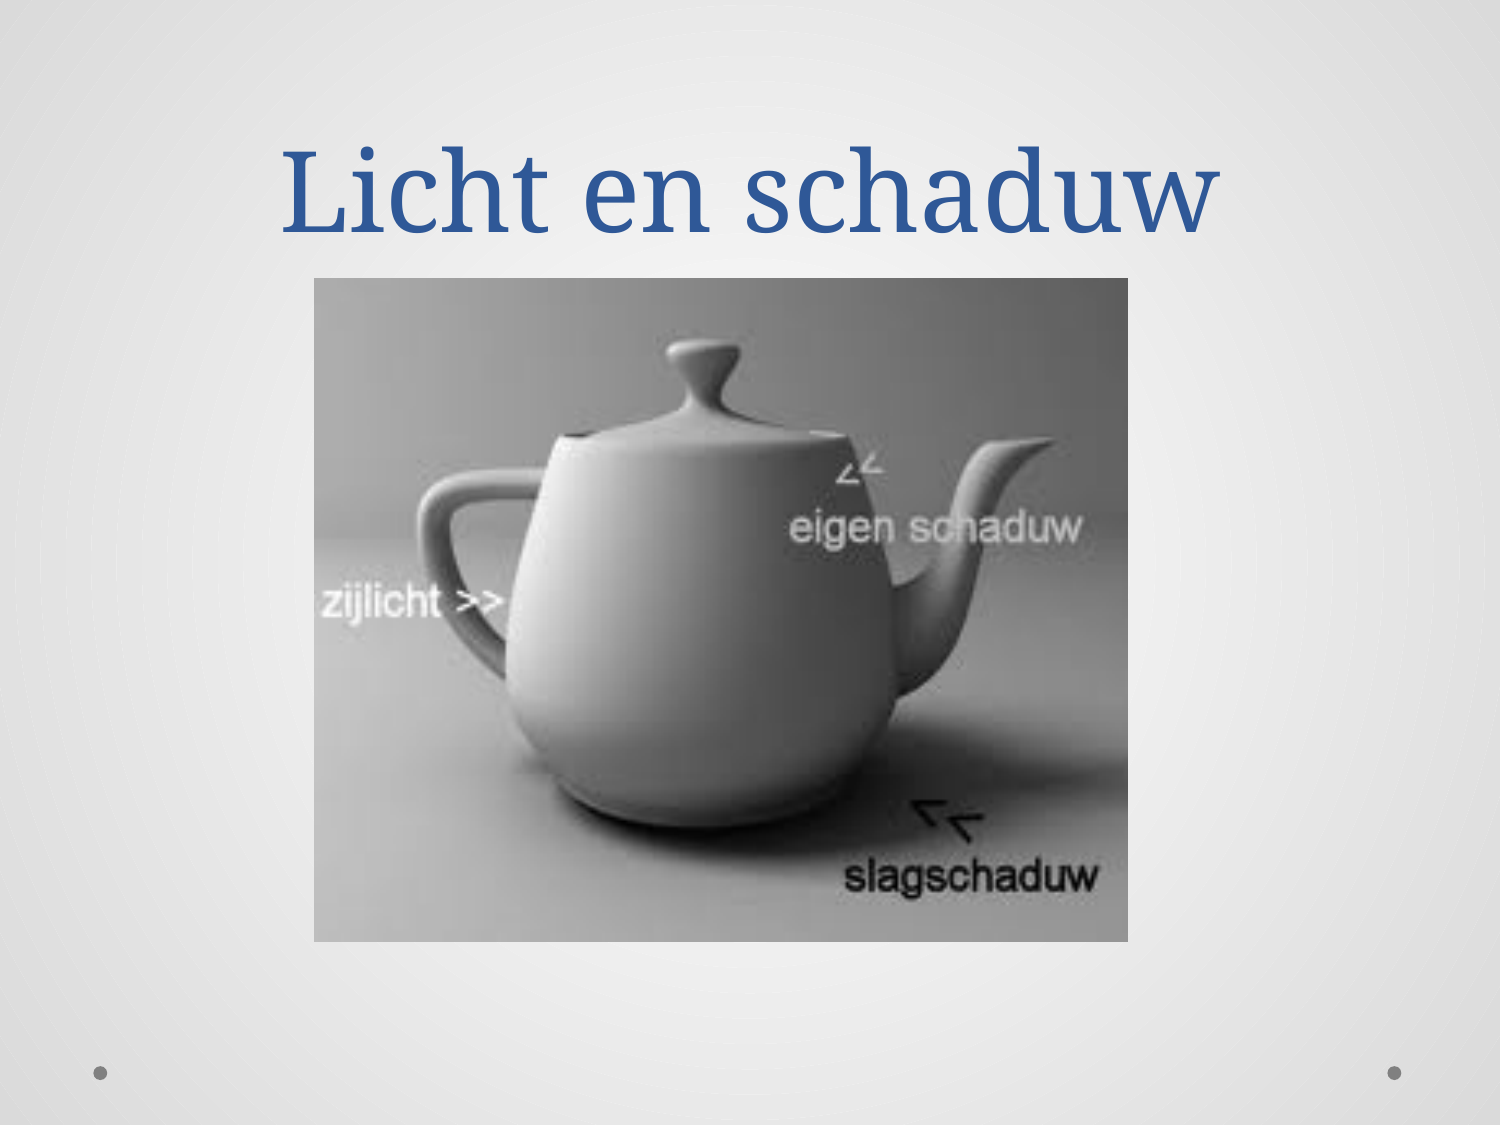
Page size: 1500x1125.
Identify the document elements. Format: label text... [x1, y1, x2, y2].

title Licht en schaduw [75, 0, 1425, 263]
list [314, 278, 1129, 943]
